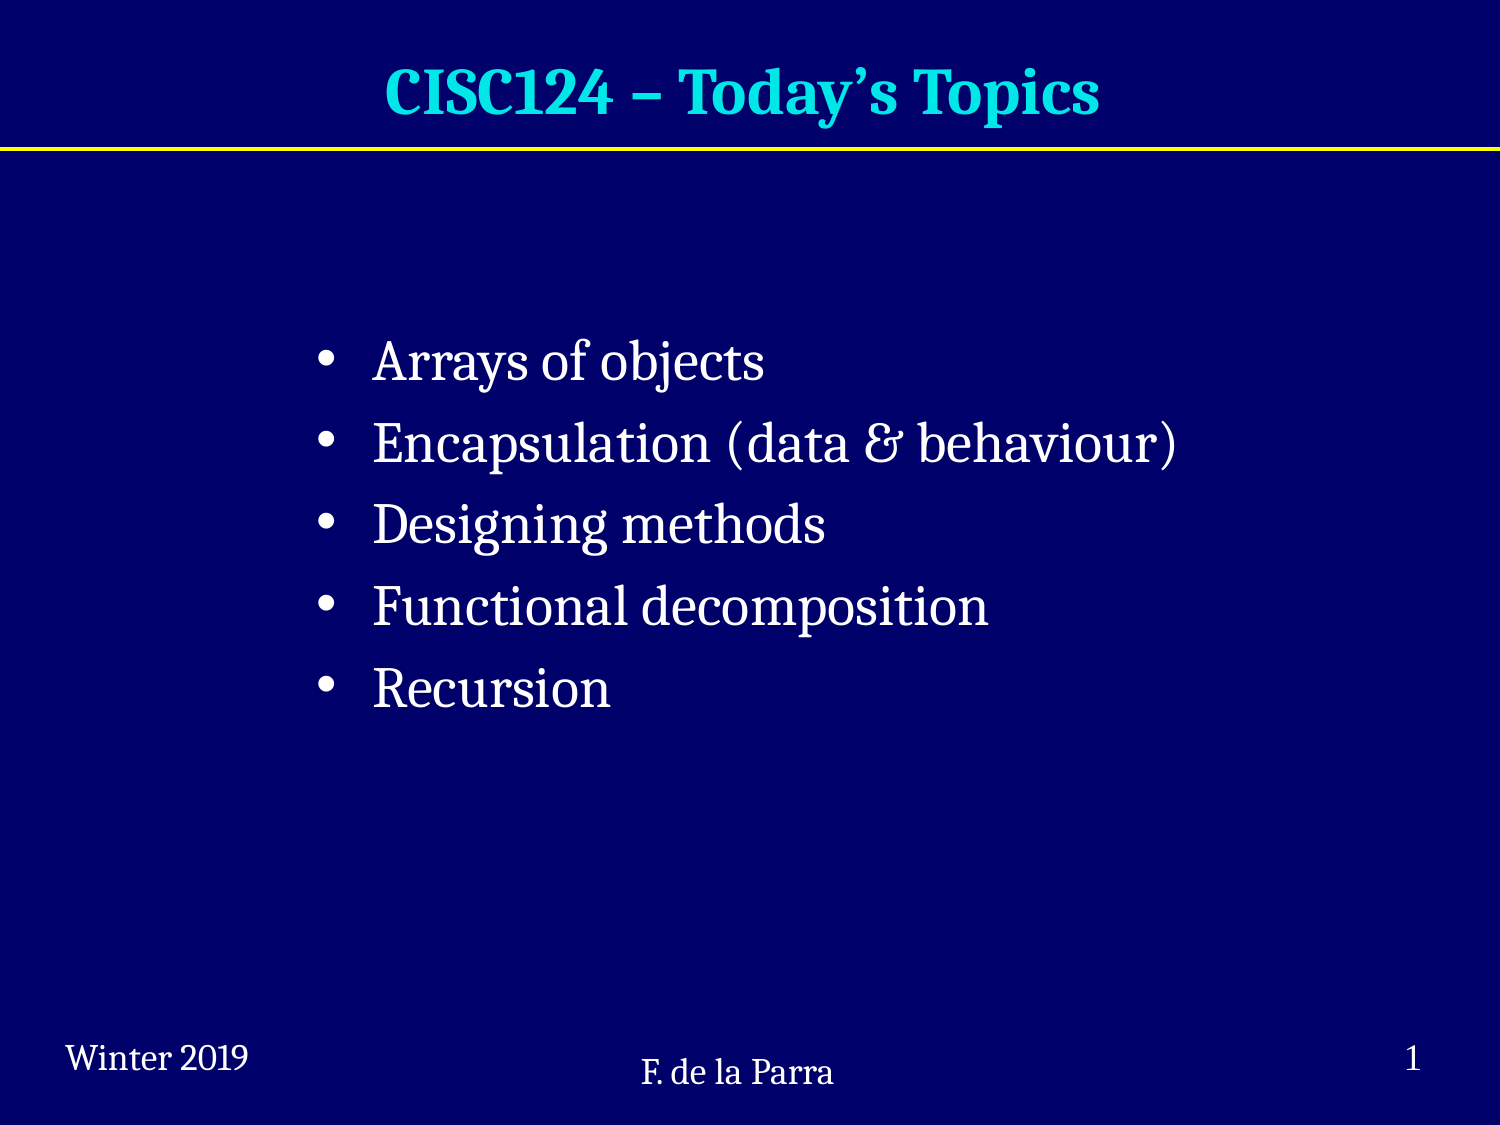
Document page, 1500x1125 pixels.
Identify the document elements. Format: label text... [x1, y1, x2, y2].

list Arrays of objects Encapsulation (data & behaviour) Designing methods Functional decomposition Recursion [301, 314, 1258, 846]
slide_number 1 [1124, 1024, 1438, 1101]
slide_number Winter 2019 [49, 1024, 363, 1101]
text_box F. de la Parra [625, 1039, 874, 1100]
title CISC124 – Today’s Topics [49, 24, 1438, 147]
